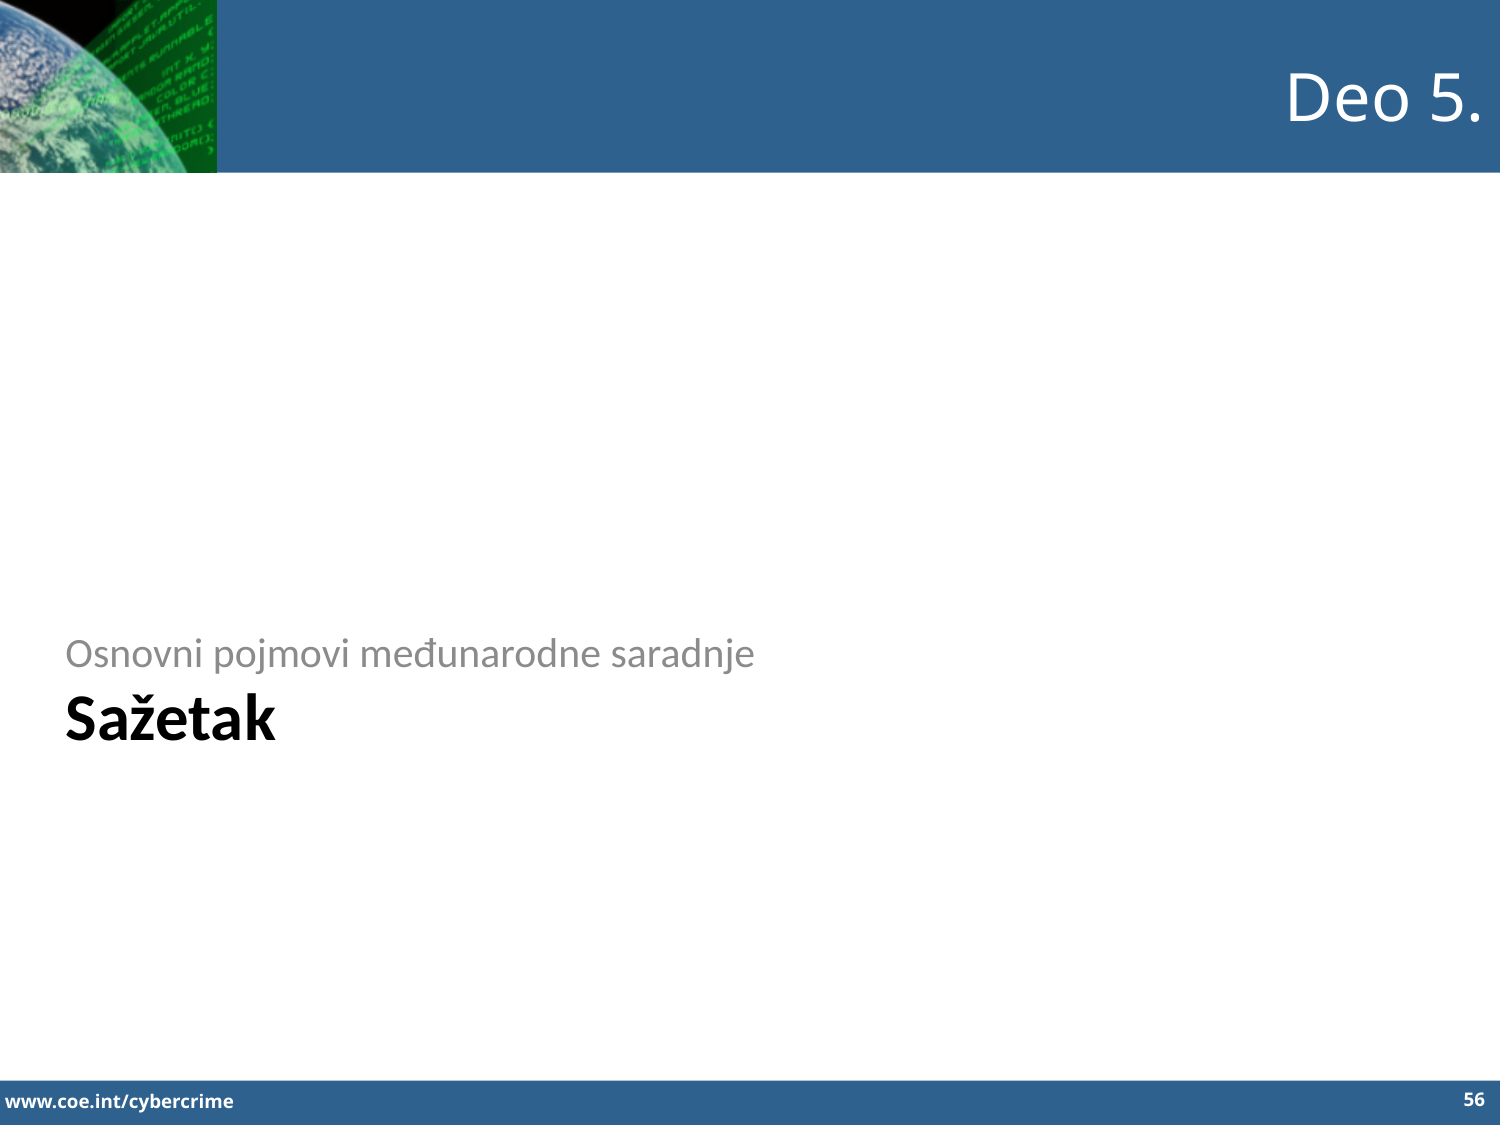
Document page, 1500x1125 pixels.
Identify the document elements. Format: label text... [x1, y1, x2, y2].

text_box Sažetak [50, 681, 1450, 761]
slide_number 56 [1162, 1080, 1500, 1125]
text_box Osnovni pojmovi međunarodne saradnje [50, 624, 1326, 682]
picture [0, 1, 217, 173]
text_box Deo 5. [309, 18, 1500, 171]
